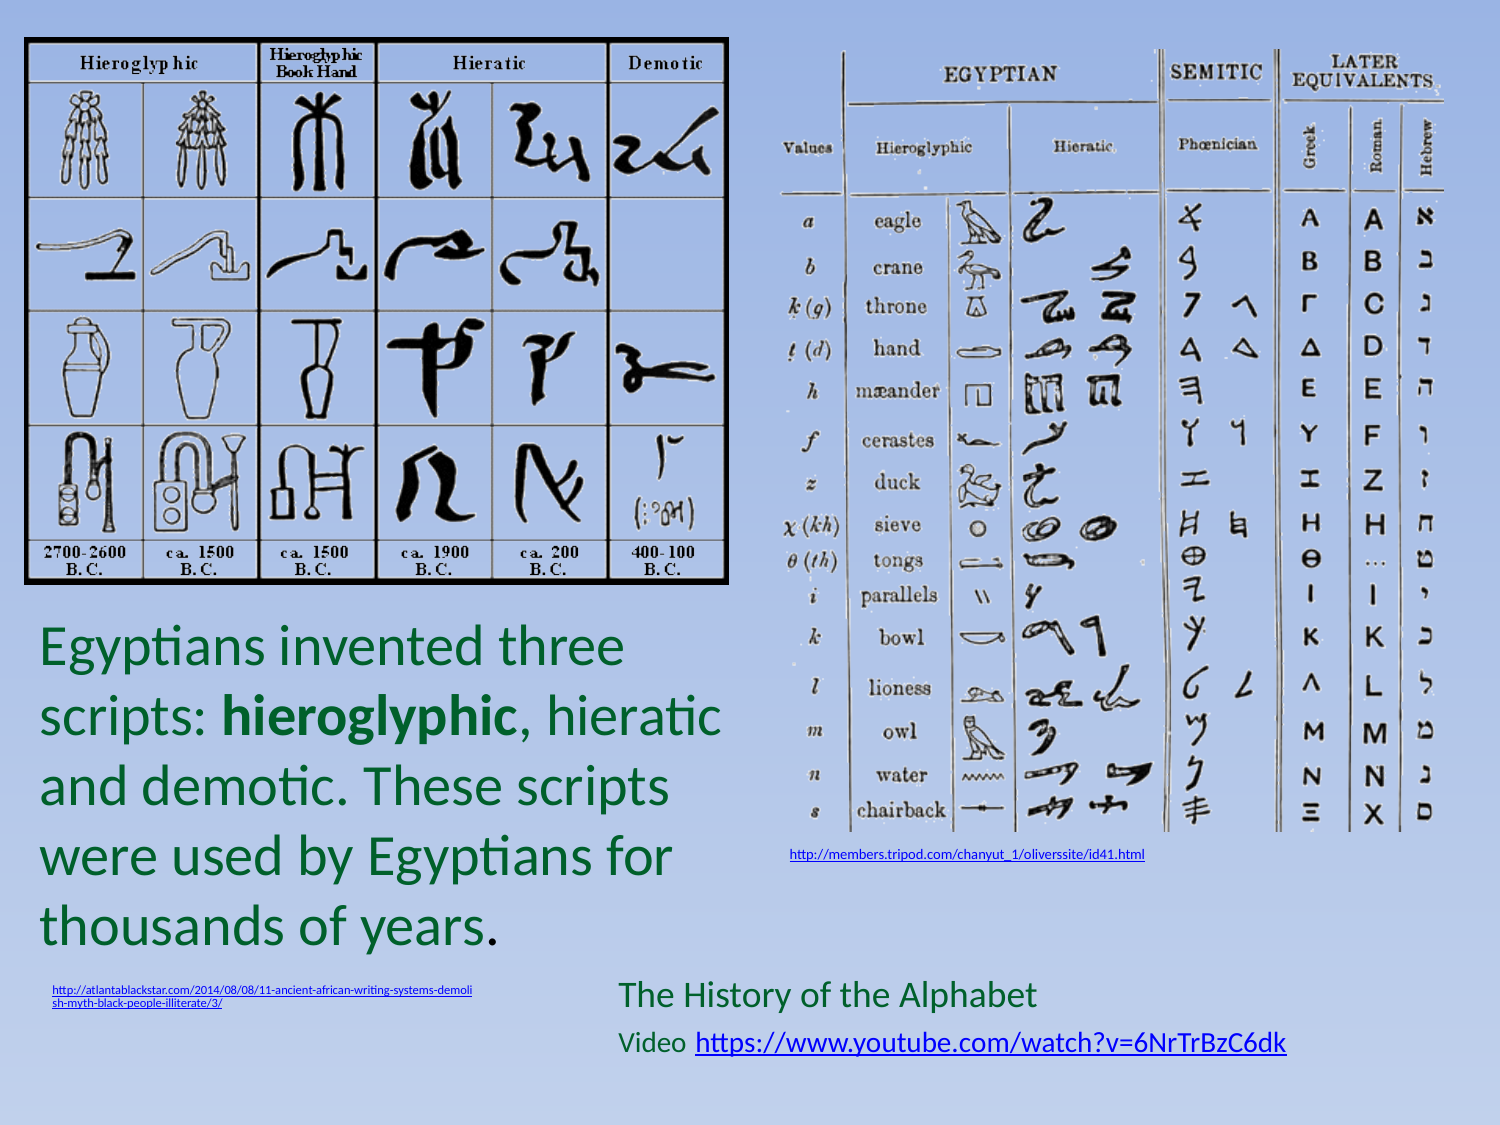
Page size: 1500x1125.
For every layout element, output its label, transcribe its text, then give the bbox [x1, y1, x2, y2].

text_box Egyptians invented three scripts: hieroglyphic, hieratic and demotic. These scripts were used by Egyptians for thousands of years. [24, 600, 775, 965]
text_box http://atlantablackstar.com/2014/08/08/11-ancient-african-writing-systems-demolish-myth-black-people-illiterate/3/ [37, 974, 488, 1050]
picture [24, 37, 729, 585]
text_box http://members.tripod.com/chanyut_1/oliverssite/id41.html [774, 837, 1450, 870]
picture [774, 49, 1444, 832]
text_box The History of the Alphabet Video https://www.youtube.com/watch?v=6NrTrBzC6dk [603, 962, 1350, 1103]
